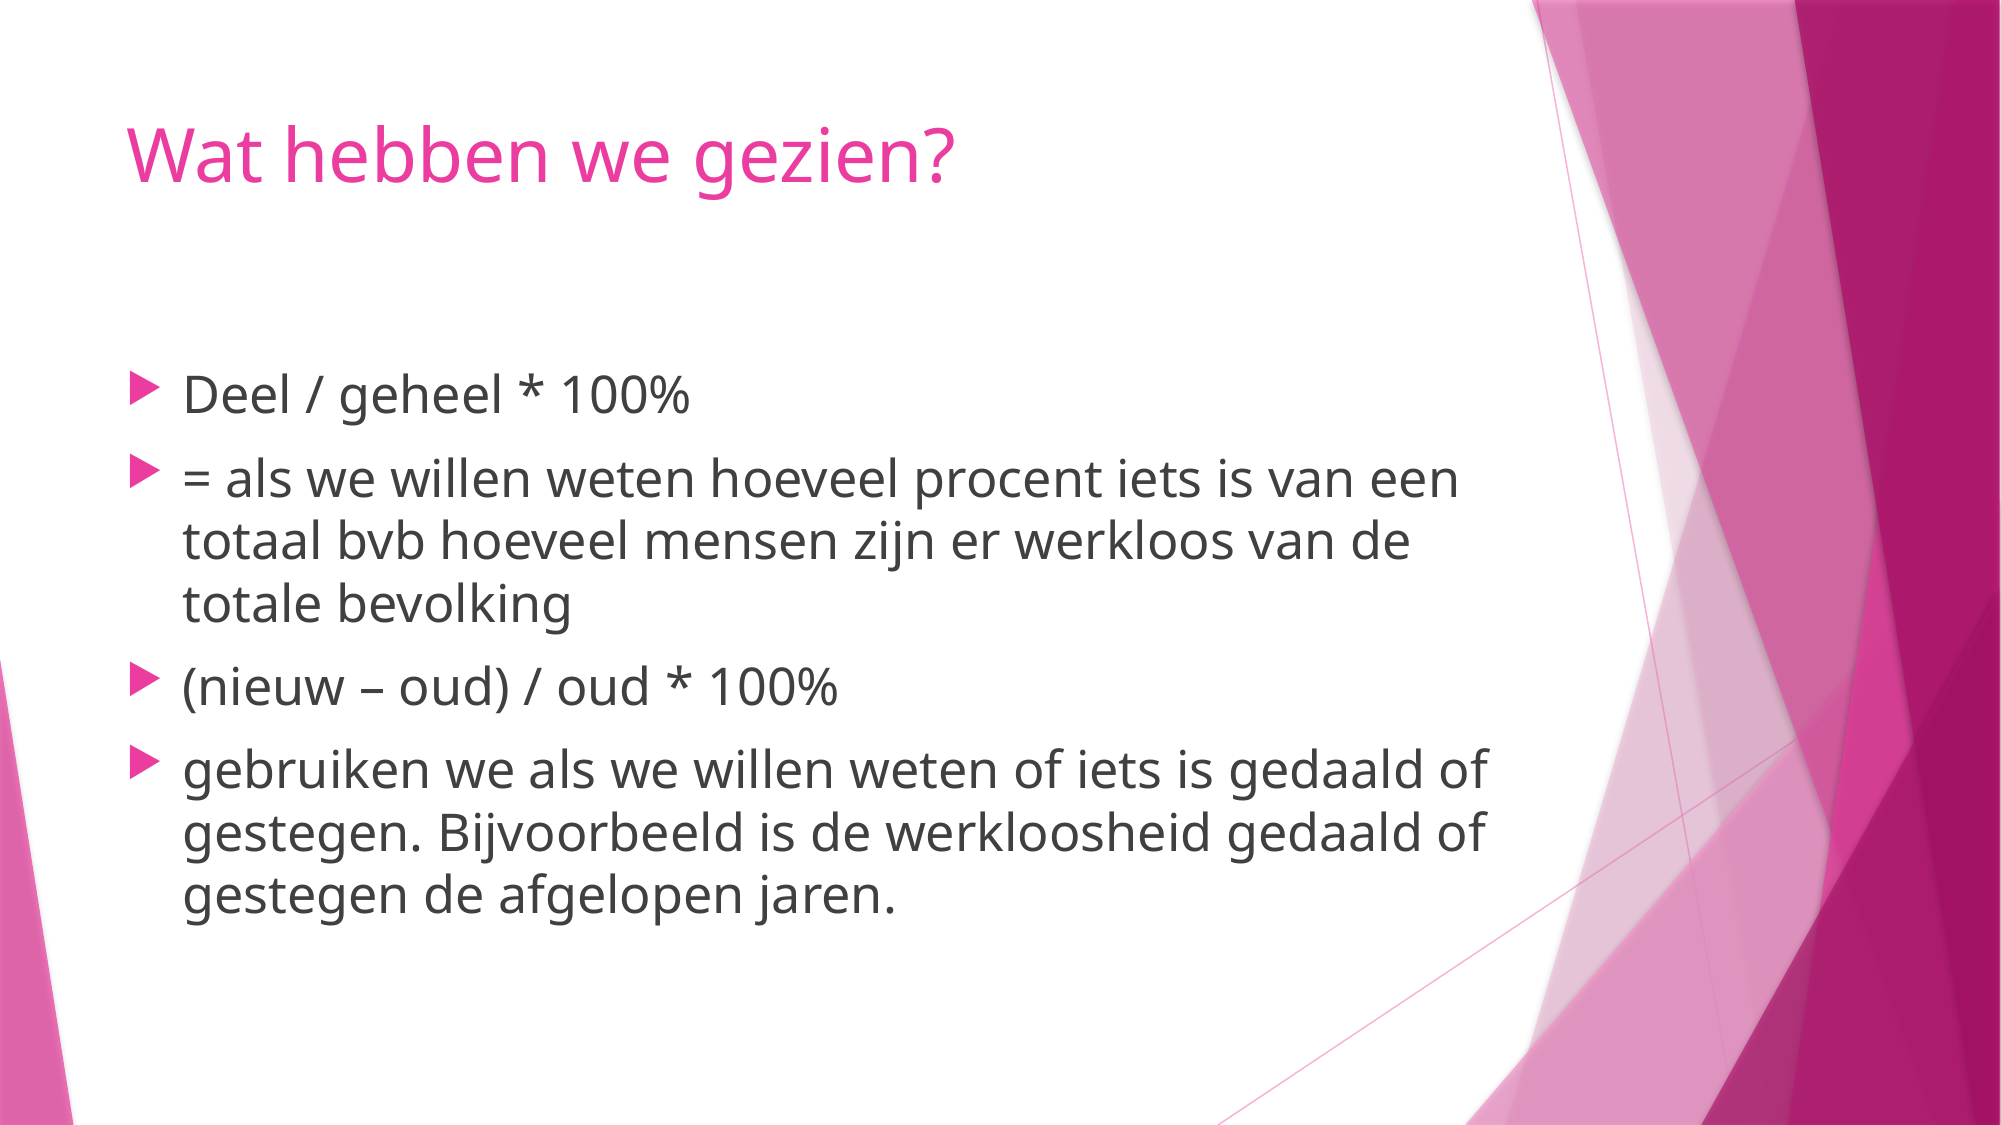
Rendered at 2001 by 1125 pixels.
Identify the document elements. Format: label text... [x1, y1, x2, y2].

title Wat hebben we gezien? [111, 99, 1522, 317]
list Deel / geheel * 100% = als we willen weten hoeveel procent iets is van een totaal bvb hoeveel mensen zijn er werkloos van de totale bevolking (nieuw – oud) / oud * 100% gebruiken we als we willen weten of iets is gedaald of gestegen. Bijvoorbeeld is de werkloosheid gedaald of gestegen de afgelopen jaren. [111, 354, 1522, 992]
